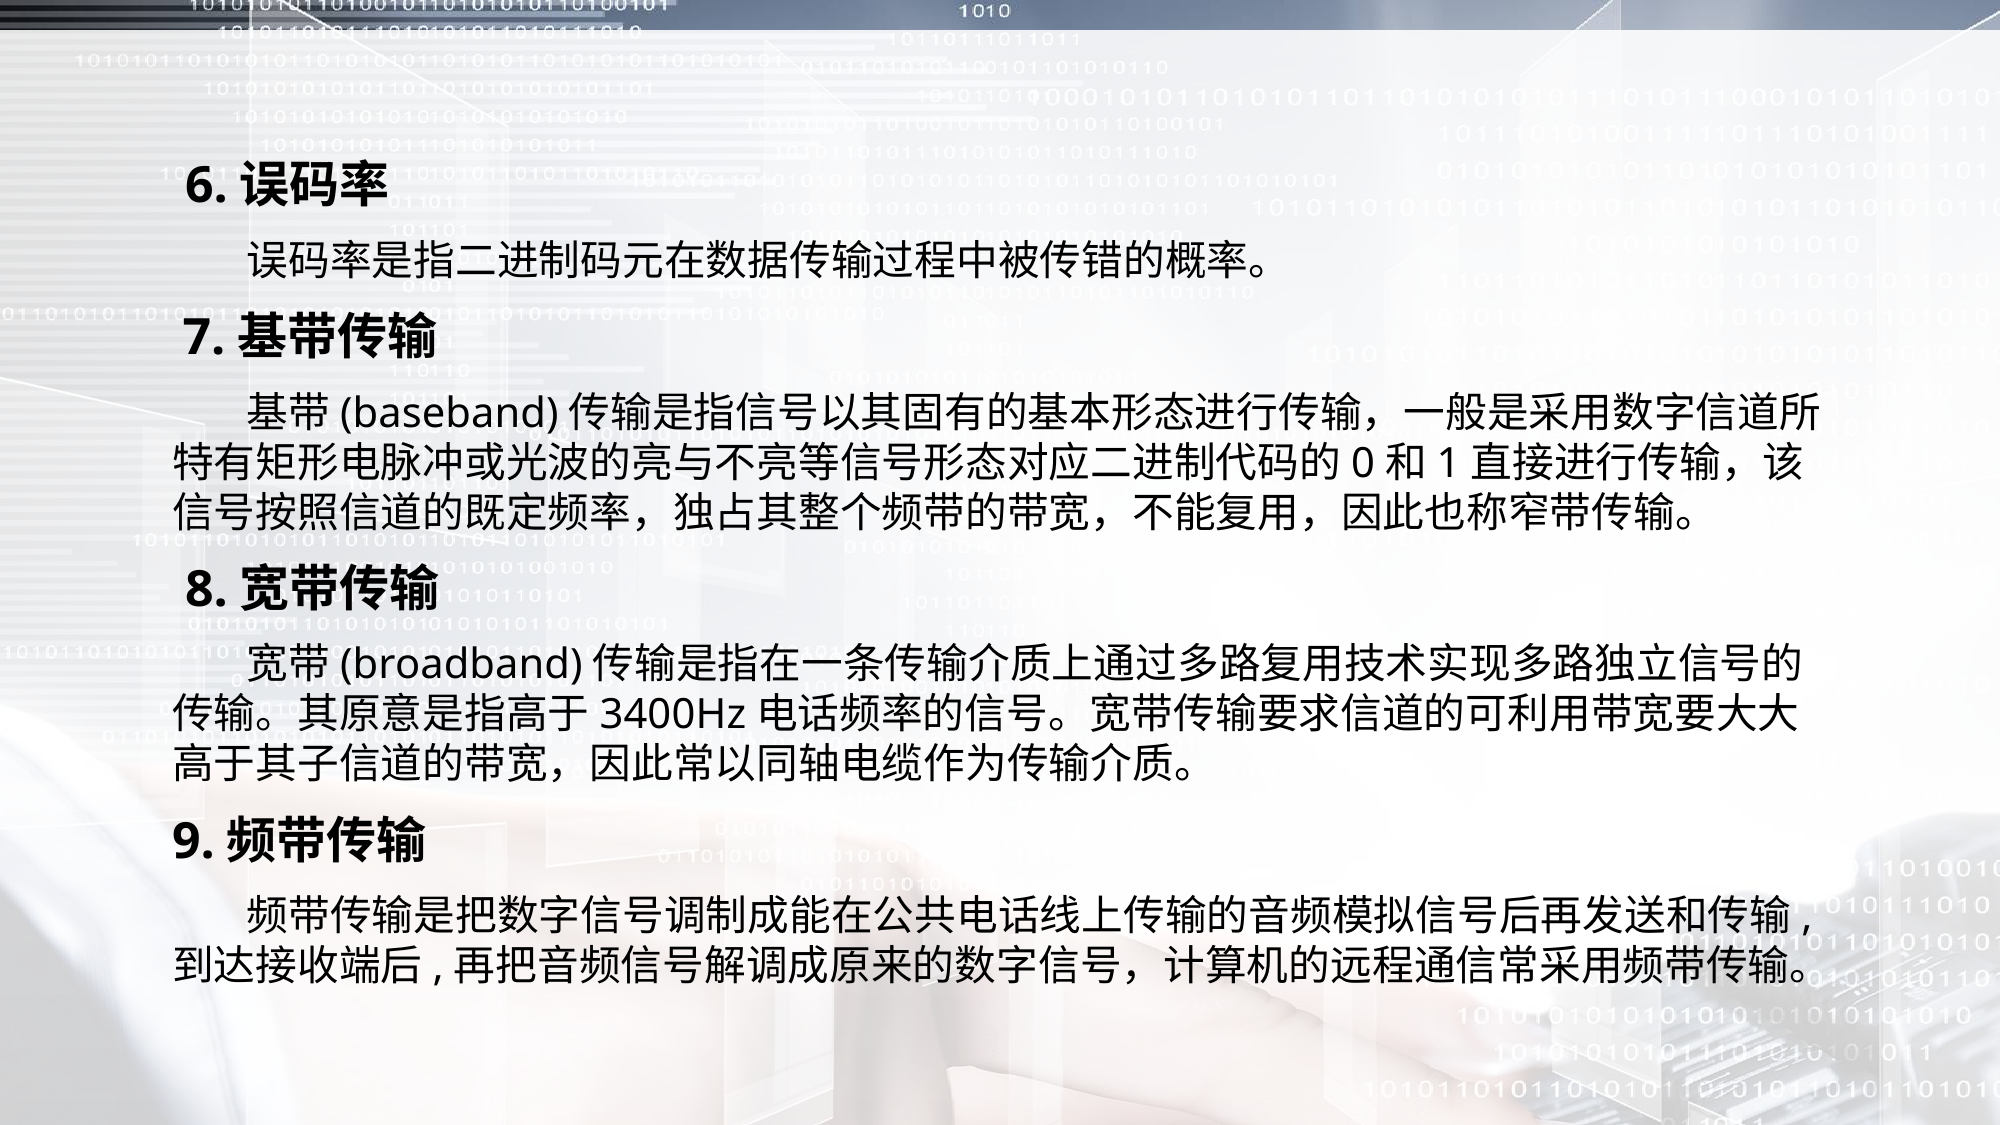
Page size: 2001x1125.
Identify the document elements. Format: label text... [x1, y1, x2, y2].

list 6.误码率 误码率是指二进制码元在数据传输过程中被传错的概率。 7.基带传输 基带(baseband)传输是指信号以其固有的基本形态进行传输，一般是采用数字信道所特有矩形电脉冲或光波的亮与不亮等信号形态对应二进制代码的0和1直接进行传输，该信号按照信道的既定频率，独占其整个频带的带宽，不能复用，因此也称窄带传输。 8.宽带传输 宽带(broadband)传输是指在一条传输介质上通过多路复用技术实现多路独立信号的传输。其原意是指高于3400Hz电话频率的信号。宽带传输要求信道的可利用带宽要大大高于其子信道的带宽，因此常以同轴电缆作为传输介质。 9.频带传输 频带传输是把数字信号调制成能在公共电话线上传输的音频模拟信号后再发送和传输,到达接收端后,再把音频信号解调成原来的数字信号，计算机的远程通信常采用频带传输。 [157, 145, 1845, 1014]
picture [0, 0, 2000, 30]
